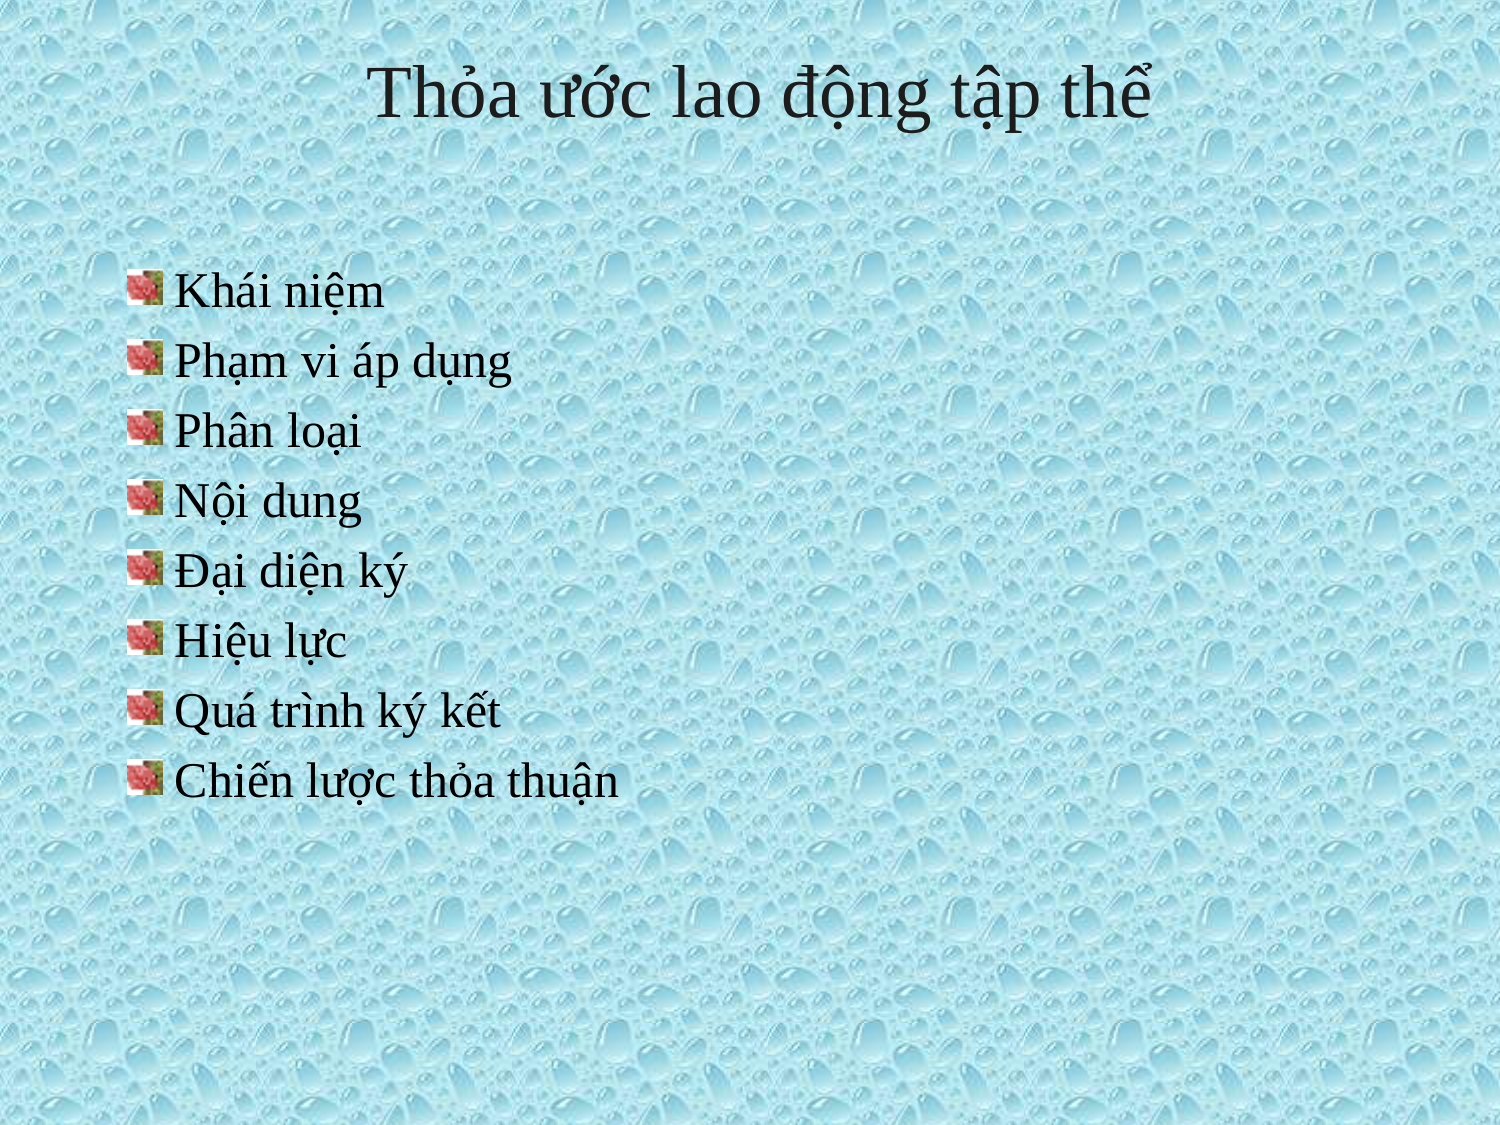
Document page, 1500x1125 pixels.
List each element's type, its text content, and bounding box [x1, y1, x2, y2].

subtitle Khái niệm Phạm vi áp dụng Phân loại Nội dung Đại diện ký Hiệu lực Quá trình ký kết Chiến lược thỏa thuận [112, 249, 1401, 976]
title Thỏa ước lao động tập thể [112, 0, 1388, 176]
picture [0, 0, 1500, 1125]
